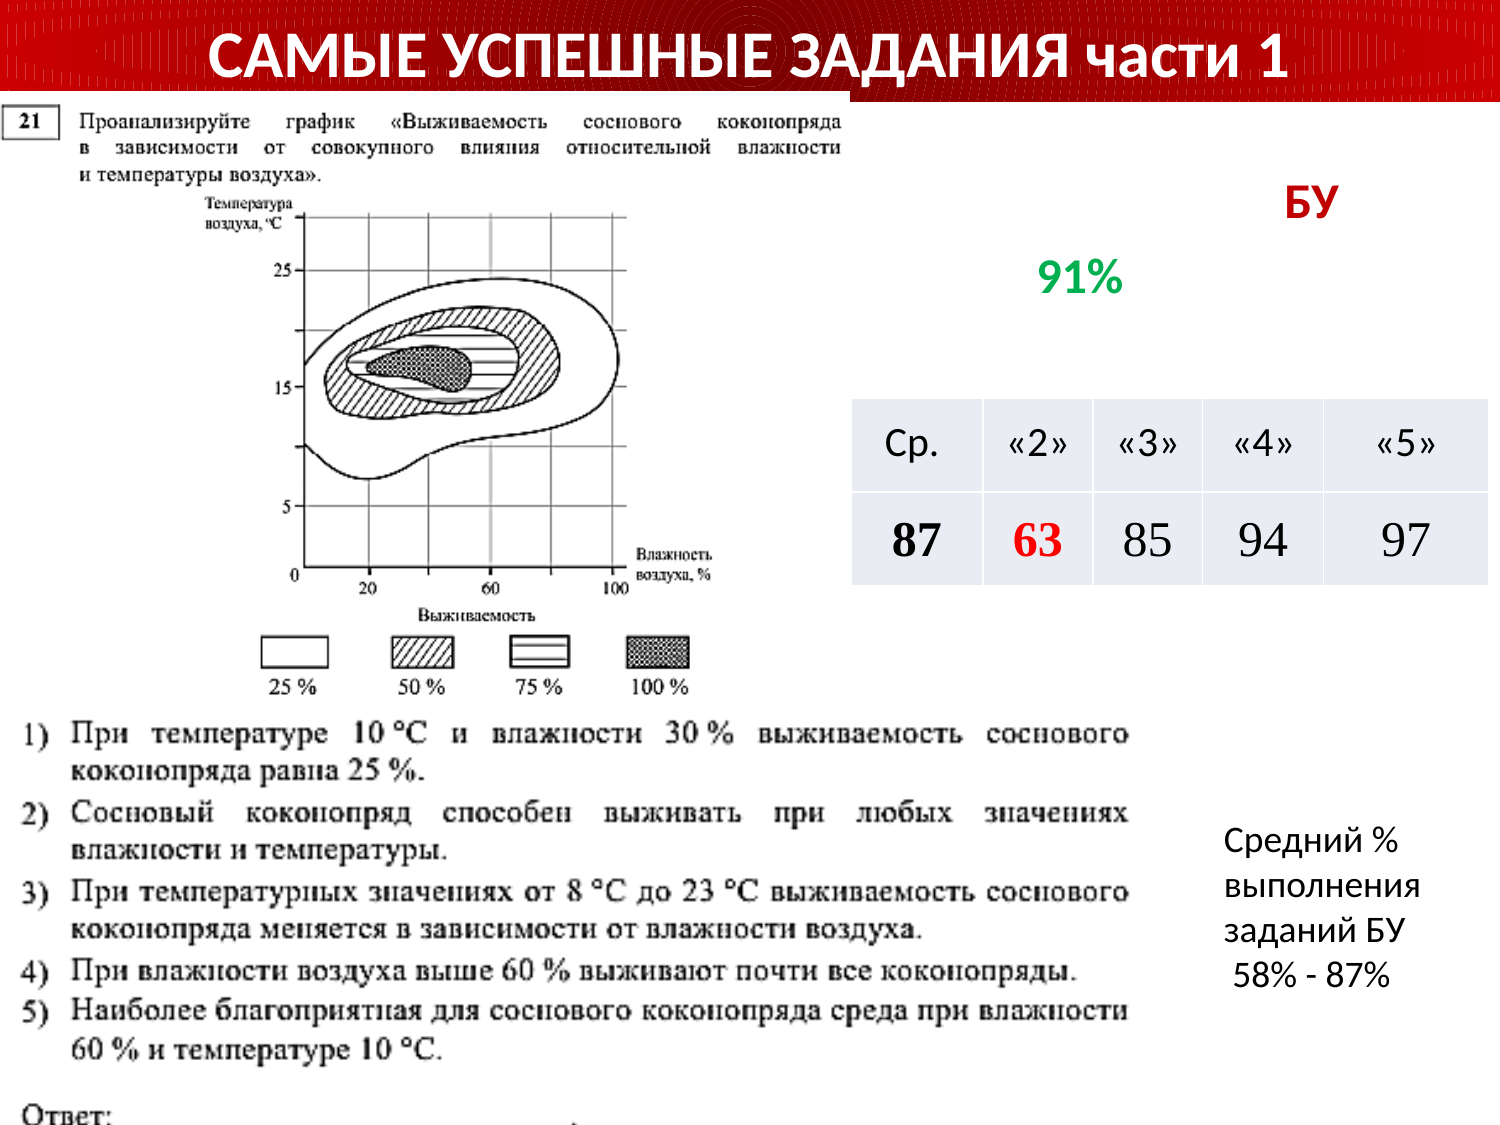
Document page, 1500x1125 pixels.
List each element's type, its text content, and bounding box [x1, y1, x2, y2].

table_header Ср. [855, 399, 982, 491]
table_cell 87 [855, 493, 982, 585]
table_cell 94 [1203, 493, 1323, 585]
table_cell 85 [1094, 493, 1202, 585]
table_header «2» [984, 399, 1092, 491]
table_header «5» [1324, 399, 1488, 491]
table_cell 97 [1324, 493, 1488, 585]
table_header «4» [1203, 399, 1323, 491]
text_box Средний % выполнения заданий БУ 58% - 87% [1209, 807, 1499, 1002]
table_cell 63 [984, 493, 1092, 585]
title САМЫЕ УСПЕШНЫЕ ЗАДАНИЯ части 1 [0, 0, 1500, 102]
text_box БУ [1269, 160, 1459, 236]
text_box 91% [1021, 236, 1247, 312]
table_header «3» [1094, 399, 1202, 491]
picture [0, 91, 1159, 1125]
